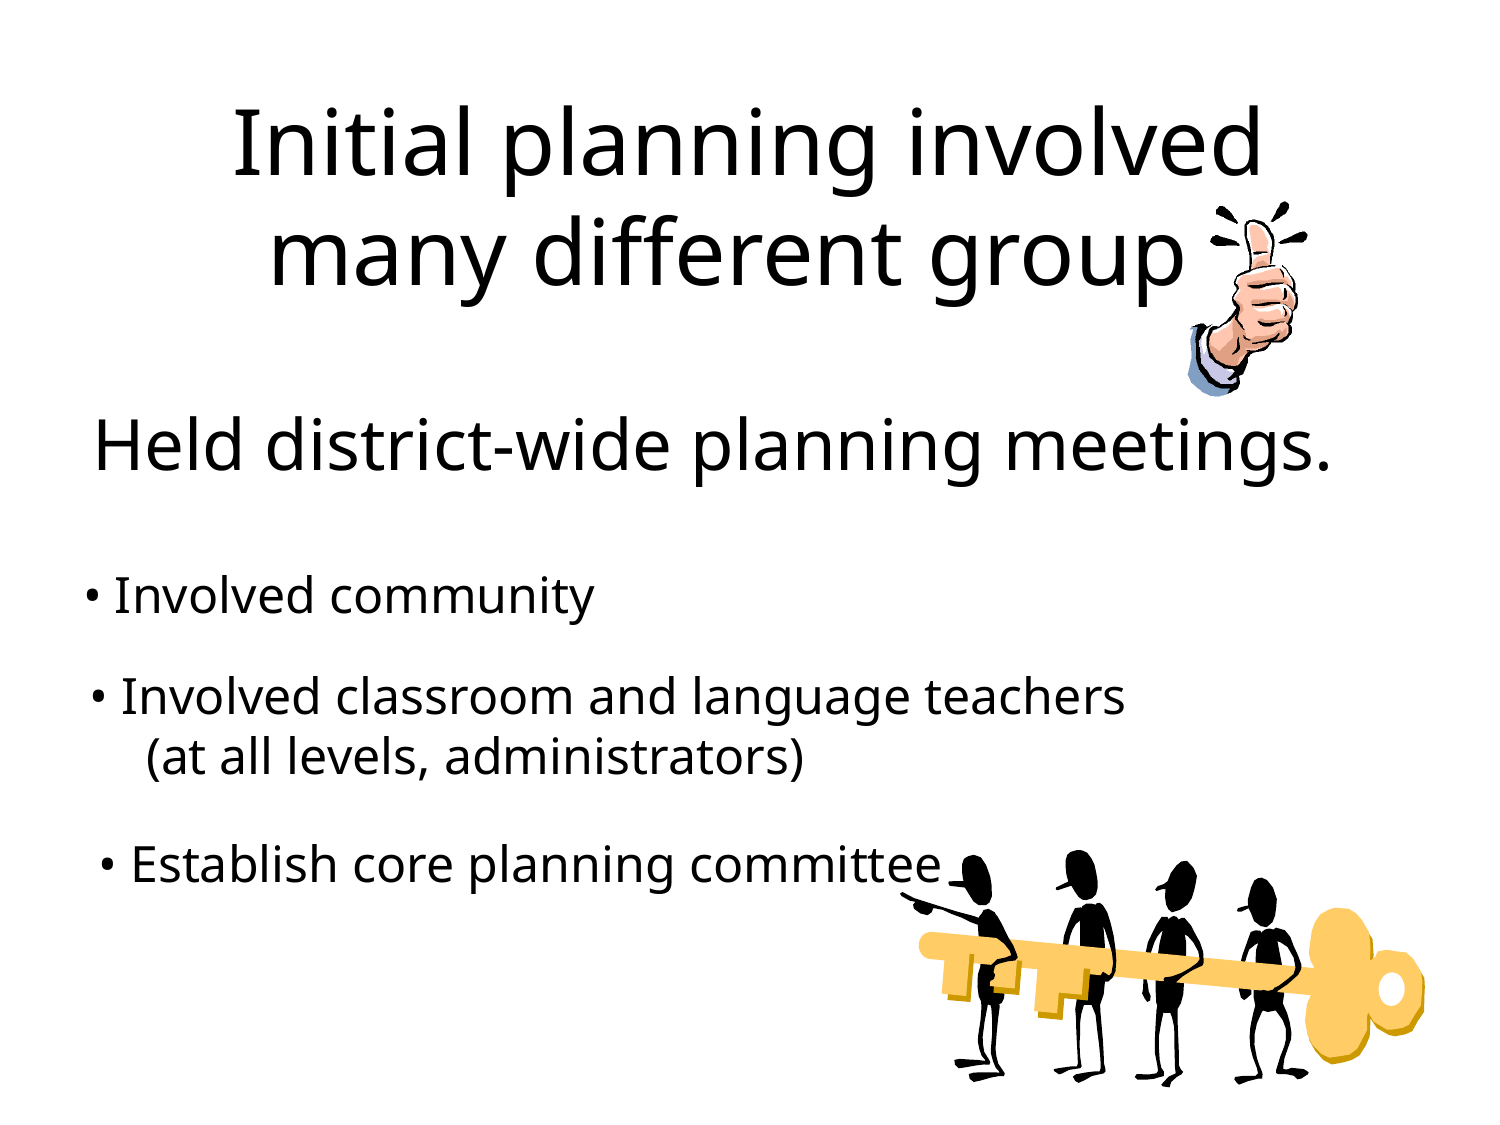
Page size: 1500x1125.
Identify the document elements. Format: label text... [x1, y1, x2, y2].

picture [899, 849, 1426, 1088]
picture [1187, 199, 1309, 398]
text_box • Involved classroom and language teachers (at all levels, administrators) [75, 656, 1163, 792]
title Initial planning involved many different groups [112, 99, 1388, 288]
text_box Held district-wide planning meetings. [77, 392, 1375, 493]
text_box • Establish core planning committee [83, 824, 958, 900]
text_box • Involved community [68, 556, 611, 632]
